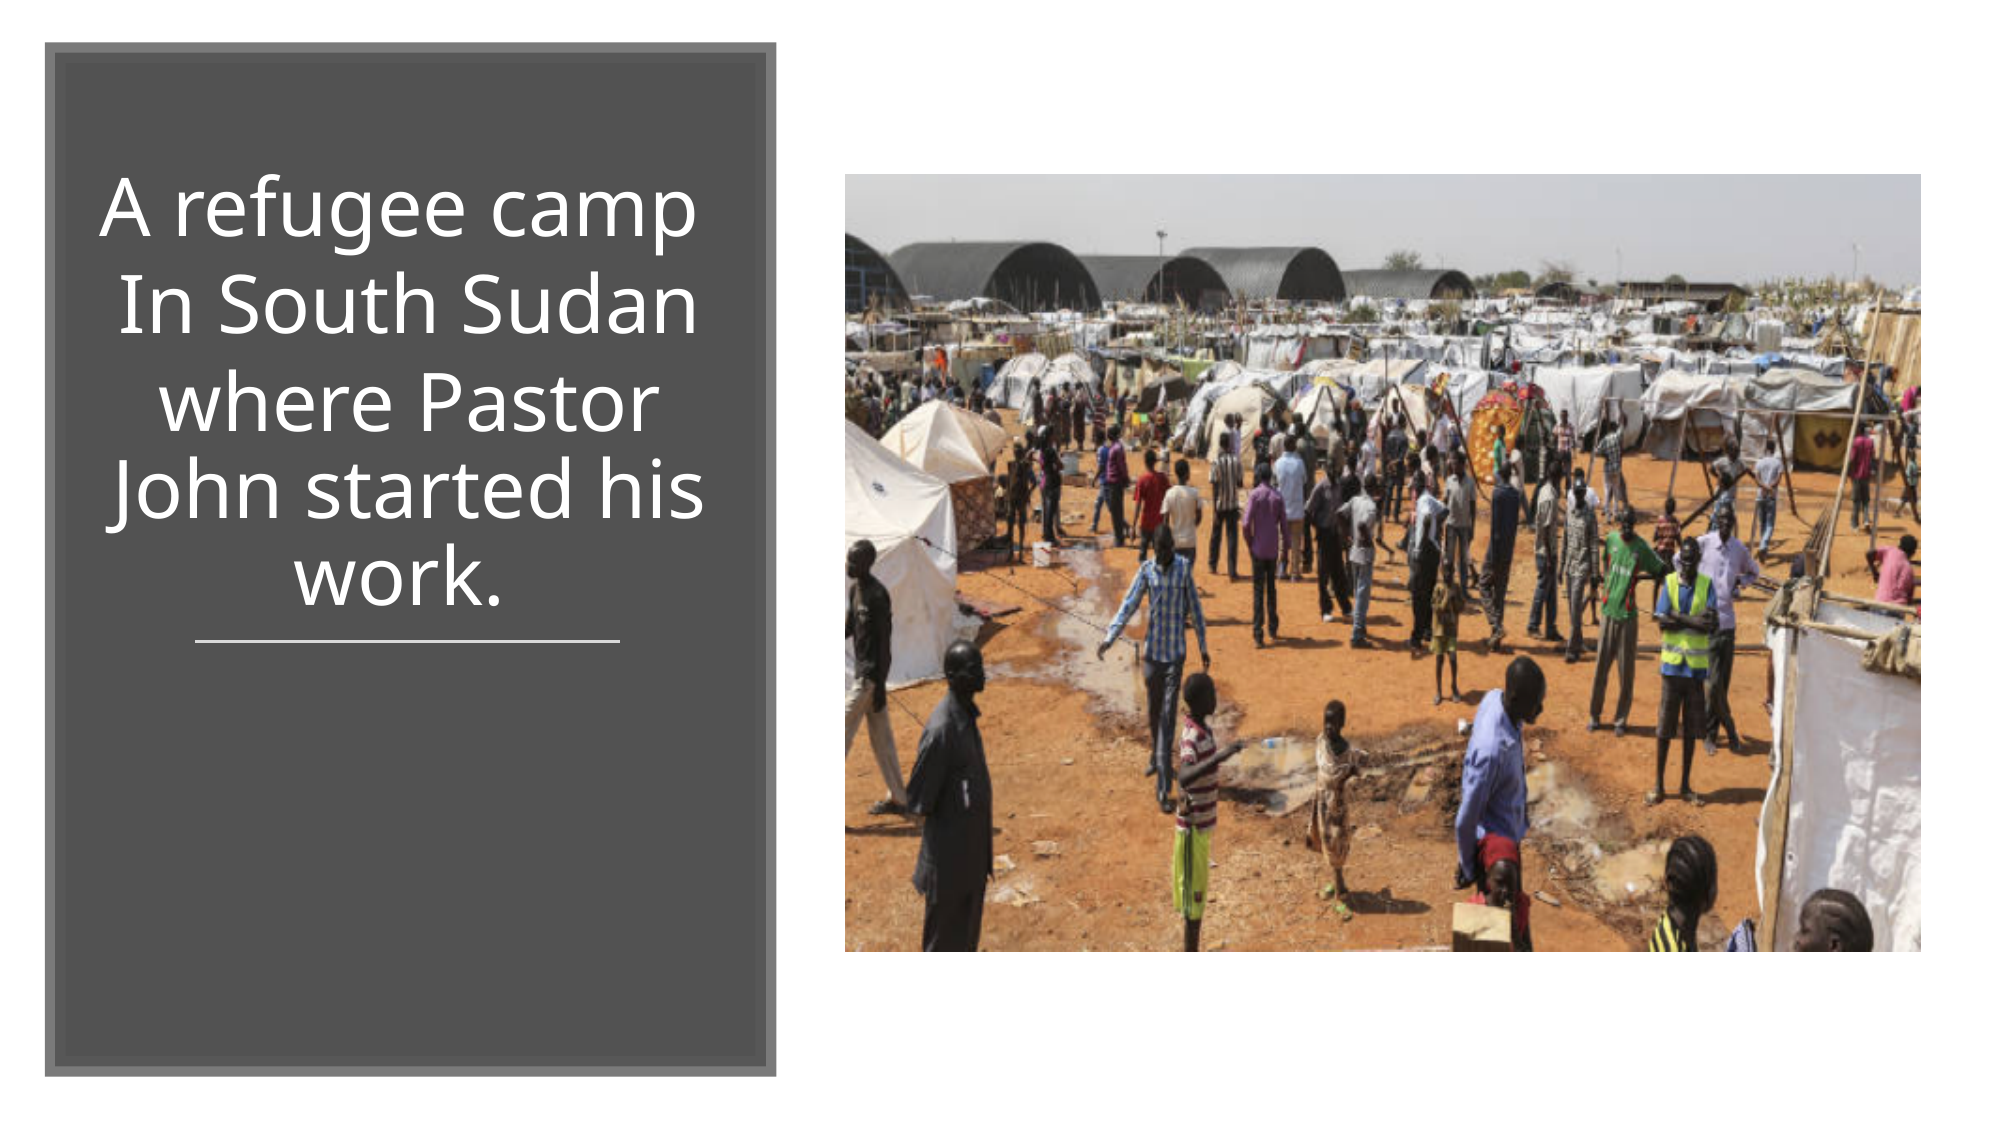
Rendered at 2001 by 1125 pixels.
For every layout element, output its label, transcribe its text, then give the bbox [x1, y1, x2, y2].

text_box A refugee camp In South Sudan where Pastor John started his work. [79, 149, 741, 631]
text_box [54, 52, 767, 1067]
picture [845, 174, 1921, 952]
